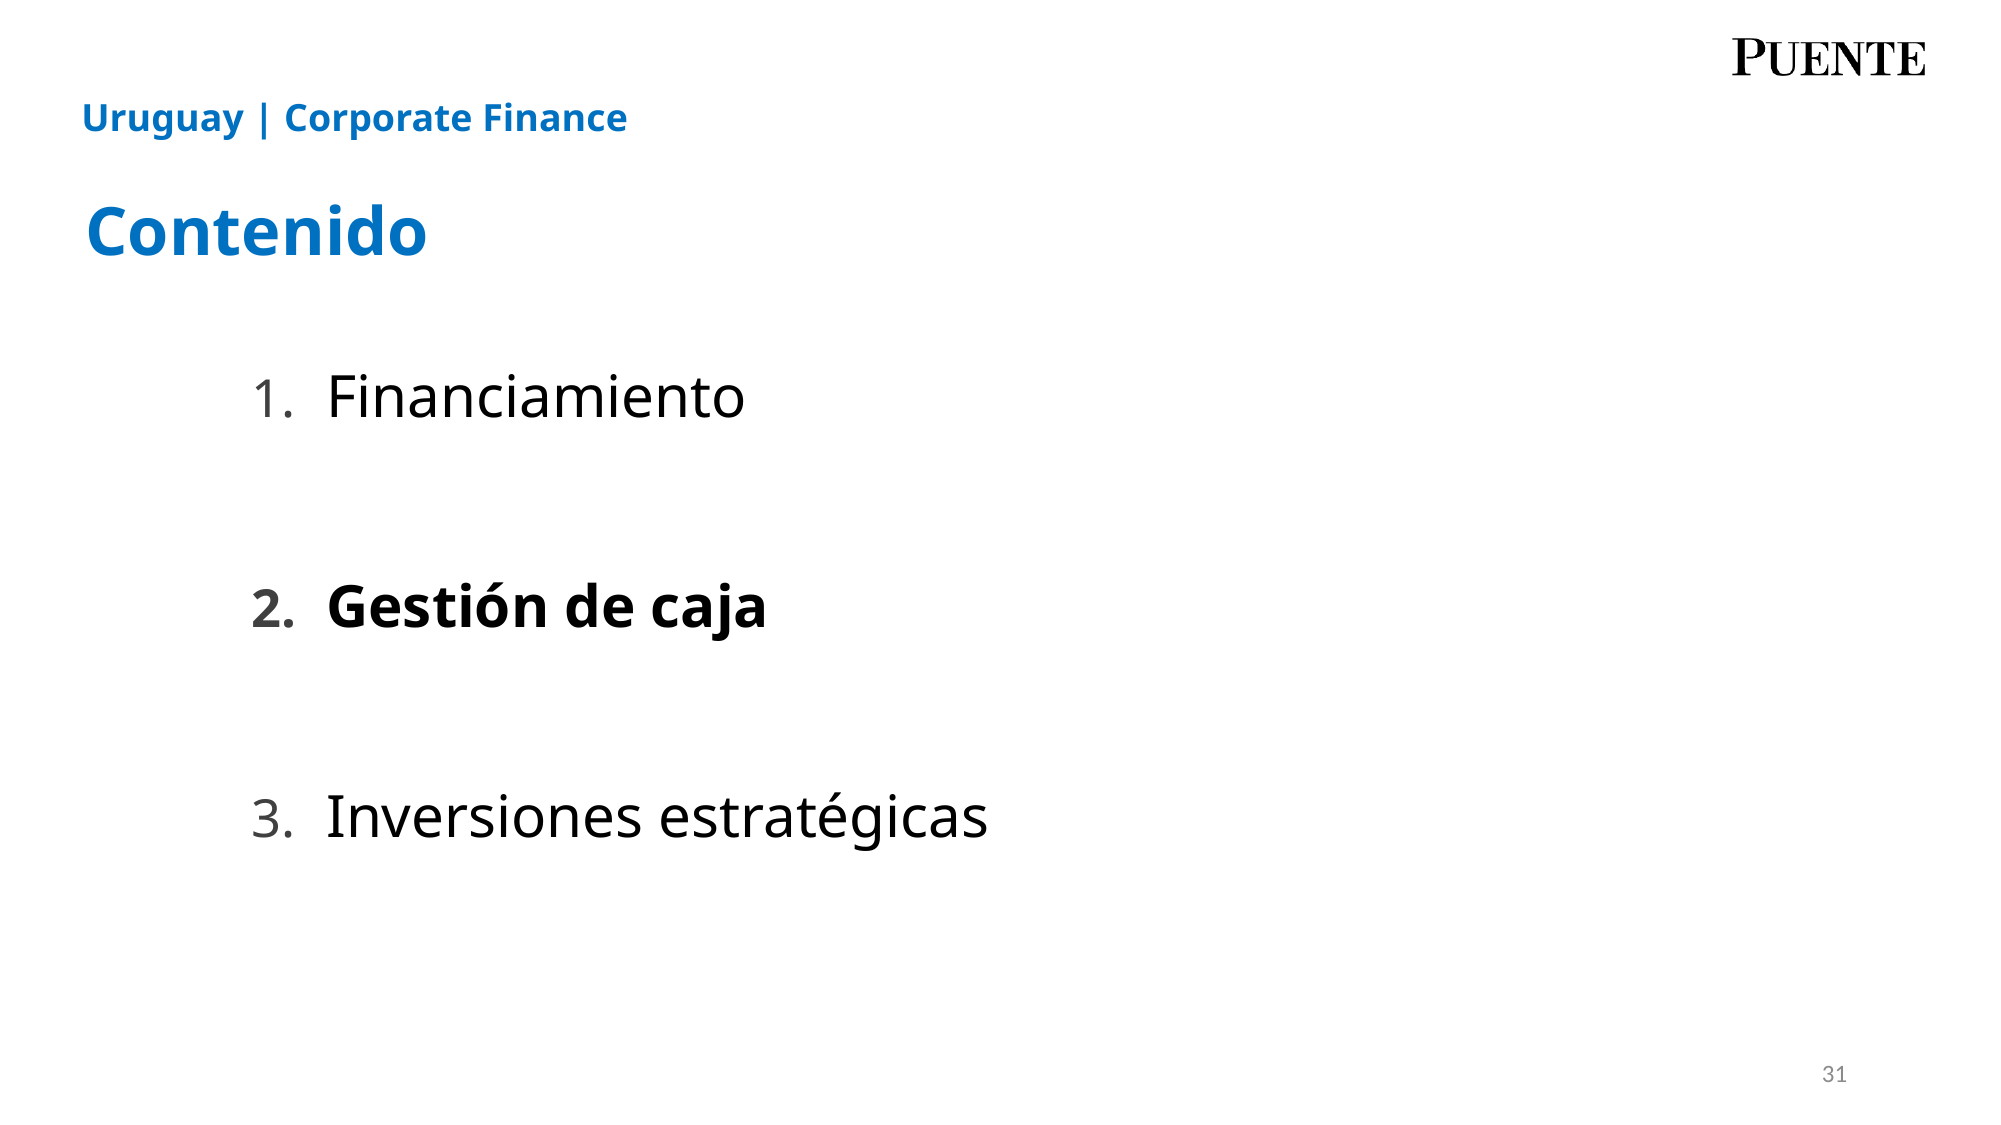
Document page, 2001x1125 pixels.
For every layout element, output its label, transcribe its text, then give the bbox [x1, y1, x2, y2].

slide_number 31 [1412, 1042, 1863, 1103]
picture [1722, 29, 1937, 87]
text_box Contenido [83, 187, 1414, 269]
text_box Financiamiento Gestión de caja Inversiones estratégicas [236, 316, 1830, 977]
text_box Uruguay | Corporate Finance [70, 92, 1447, 139]
